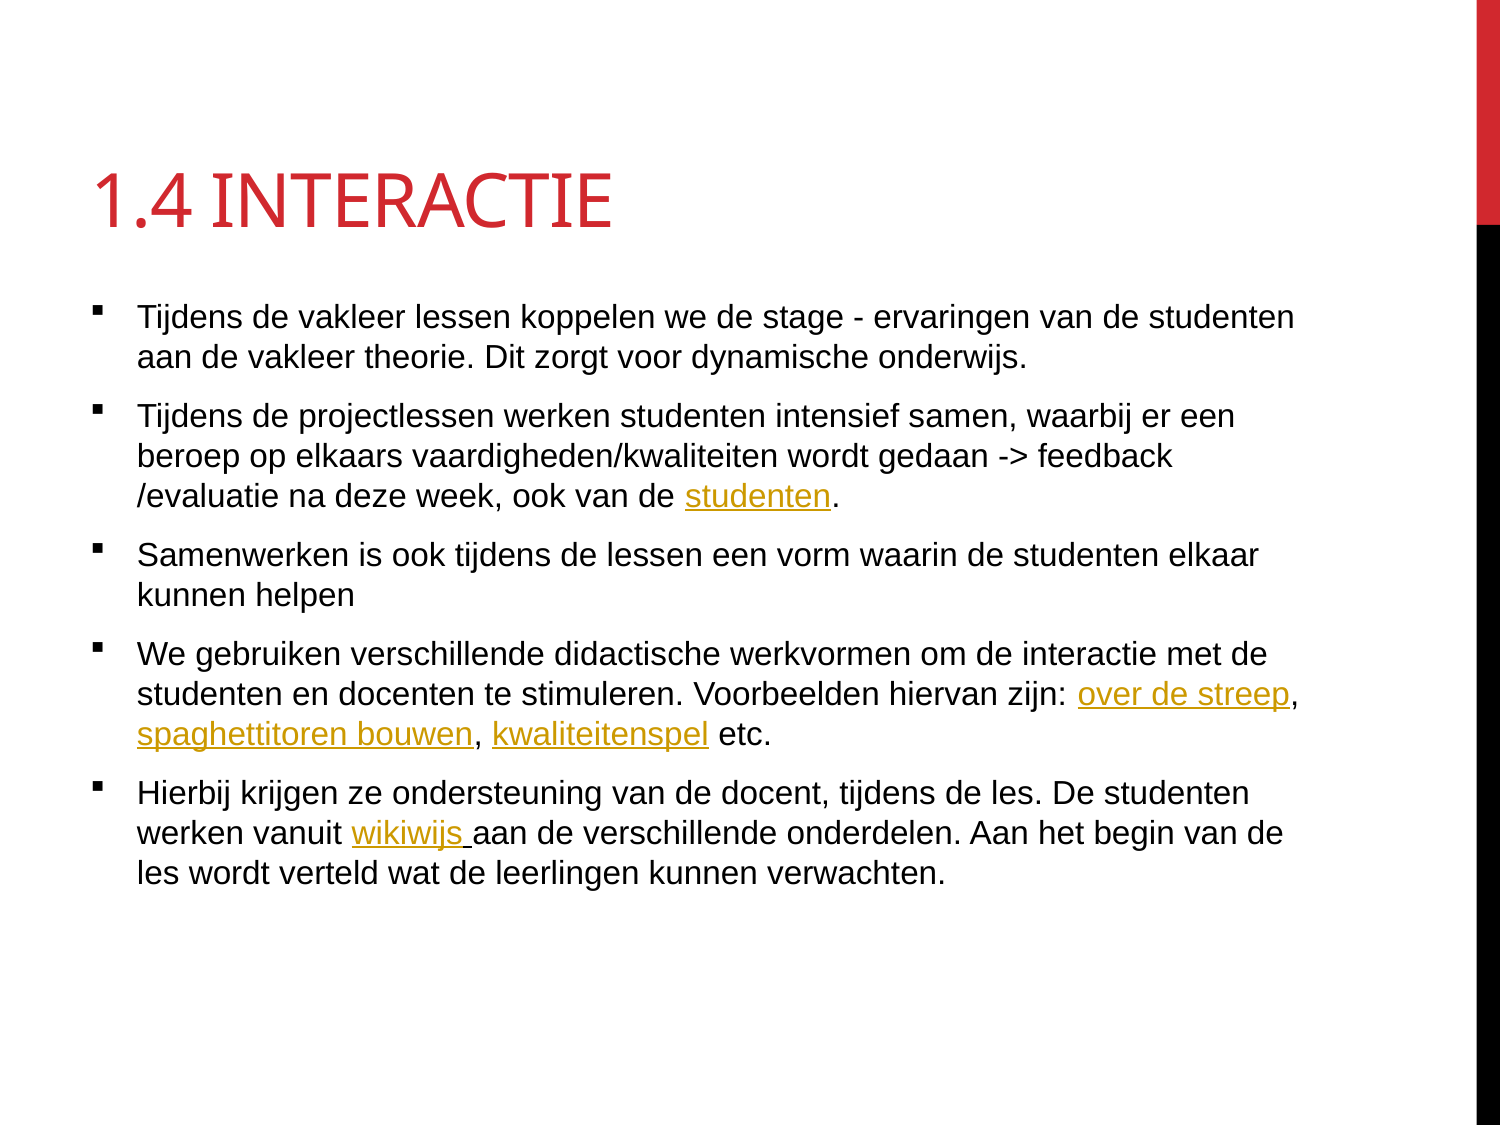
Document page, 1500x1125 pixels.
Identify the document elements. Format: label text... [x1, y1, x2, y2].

list Tijdens de vakleer lessen koppelen we de stage - ervaringen van de studenten aan de vakleer theorie. Dit zorgt voor dynamische onderwijs. Tijdens de projectlessen werken studenten intensief samen, waarbij er een beroep op elkaars vaardigheden/kwaliteiten wordt gedaan -> feedback /evaluatie na deze week, ook van de studenten. Samenwerken is ook tijdens de lessen een vorm waarin de studenten elkaar kunnen helpen We gebruiken verschillende didactische werkvormen om de interactie met de studenten en docenten te stimuleren. Voorbeelden hiervan zijn: over de streep, spaghettitoren bouwen, kwaliteitenspel etc. Hierbij krijgen ze ondersteuning van de docent, tijdens de les. De studenten werken vanuit wikiwijs aan de verschillende onderdelen. Aan het begin van de les wordt verteld wat de leerlingen kunnen verwachten. [75, 287, 1325, 1005]
title 1.4 Interactie [75, 25, 1025, 250]
